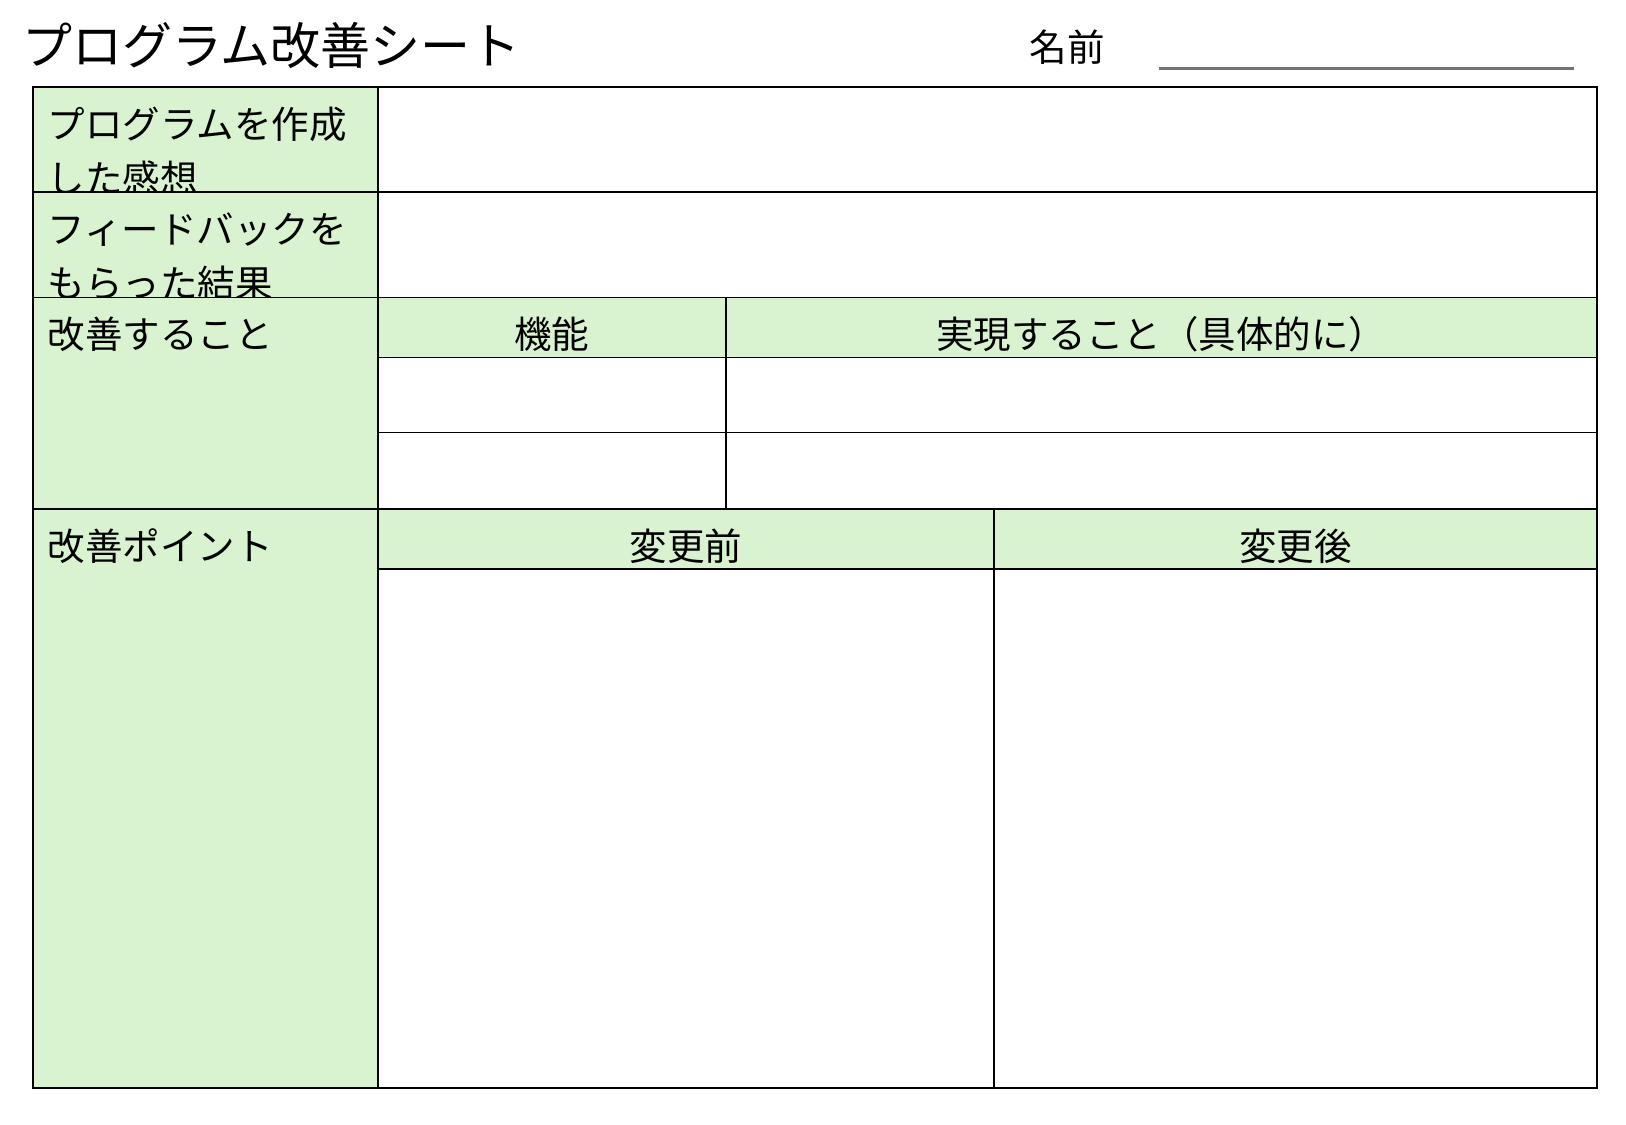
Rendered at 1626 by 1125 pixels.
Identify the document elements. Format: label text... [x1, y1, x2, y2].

table_cell 実現すること（具体的に） [727, 298, 1596, 357]
table_cell [727, 358, 1596, 432]
table_header [379, 88, 1596, 191]
table_cell [379, 358, 725, 432]
text_box 名前 [1014, 16, 1159, 77]
table_cell [379, 433, 725, 508]
table_header プログラムを作成した感想 [34, 88, 377, 191]
text_box [1150, 11, 1575, 73]
table_cell フィードバックをもらった結果 [34, 193, 377, 297]
table_cell [727, 433, 1596, 508]
table_cell 改善すること [34, 298, 377, 508]
table_cell [379, 193, 1596, 297]
table_cell 機能 [379, 298, 725, 357]
table_cell 変更後 [995, 510, 1596, 568]
text_box プログラム改善シート [7, 6, 536, 82]
table_cell 変更前 [379, 510, 993, 568]
table_cell [379, 570, 993, 1087]
table_cell 改善ポイント [34, 510, 377, 1087]
table_cell [995, 570, 1596, 1087]
